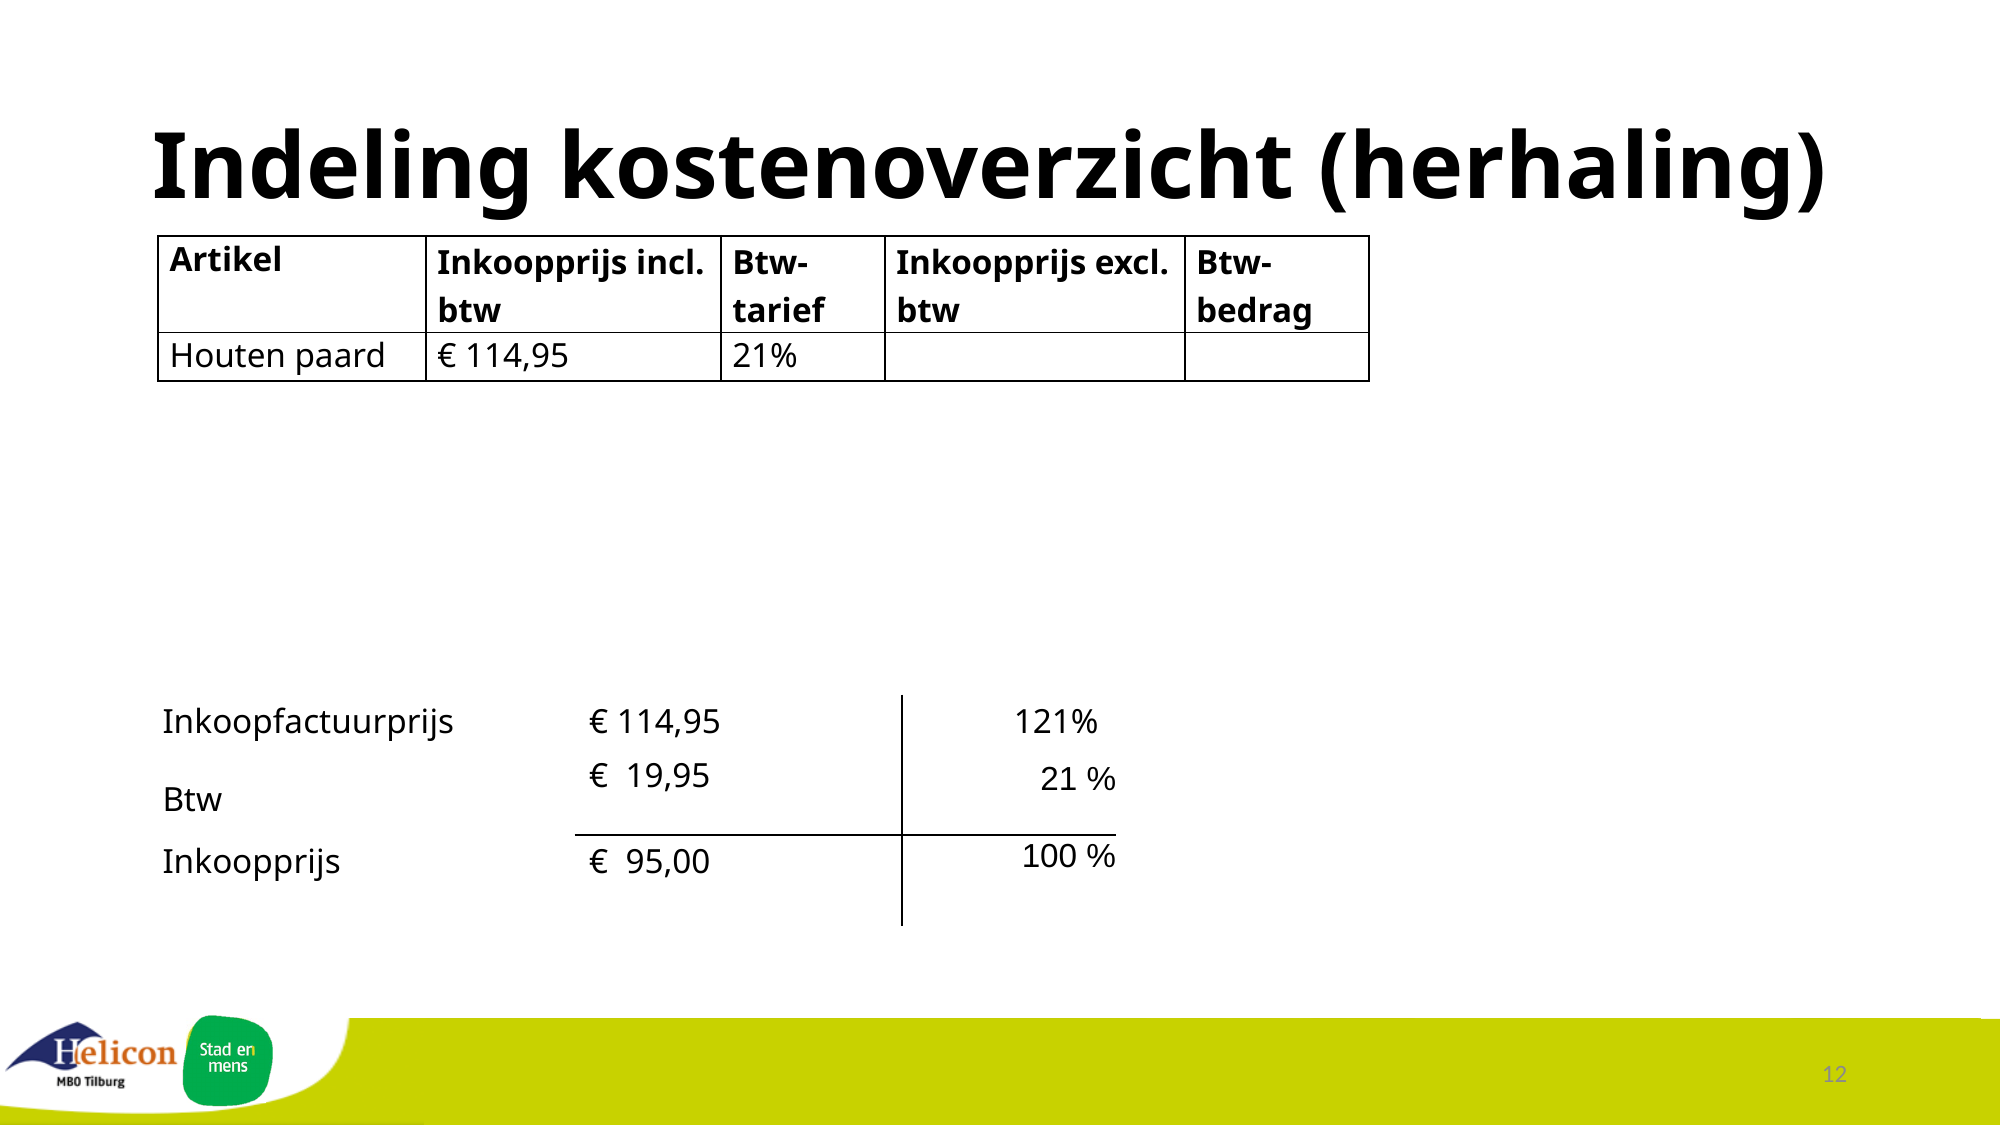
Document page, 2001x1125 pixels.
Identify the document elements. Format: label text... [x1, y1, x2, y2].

table_header € 114,95 [575, 695, 901, 773]
table_cell Inkoopprijs [158, 835, 575, 926]
table_cell 100 % [903, 836, 1116, 926]
table_cell Btw [158, 773, 575, 835]
table_cell Houten paard [159, 333, 425, 380]
table_cell 21% [722, 333, 884, 380]
table_header Btw-tarief [722, 237, 884, 332]
picture [0, 1014, 424, 1125]
table_header Artikel [159, 237, 425, 332]
table_header Btw-bedrag [1186, 237, 1368, 332]
title Indeling kostenoverzicht (herhaling) [137, 59, 1863, 278]
table_cell € 19,95 [575, 773, 901, 834]
table_header Inkoopprijs excl. btw [886, 237, 1184, 332]
table_header Inkoopfactuurprijs [158, 695, 575, 773]
slide_number 12 [1412, 1042, 1863, 1103]
table_header 121% [903, 695, 1116, 773]
table_cell € 95,00 [575, 836, 901, 926]
table_cell € 114,95 [427, 333, 720, 380]
table_cell 21 % [903, 773, 1116, 834]
table_cell [886, 333, 1184, 380]
list [137, 299, 1863, 1014]
table_cell [1186, 333, 1368, 380]
table_header Inkoopprijs incl. btw [427, 237, 720, 332]
